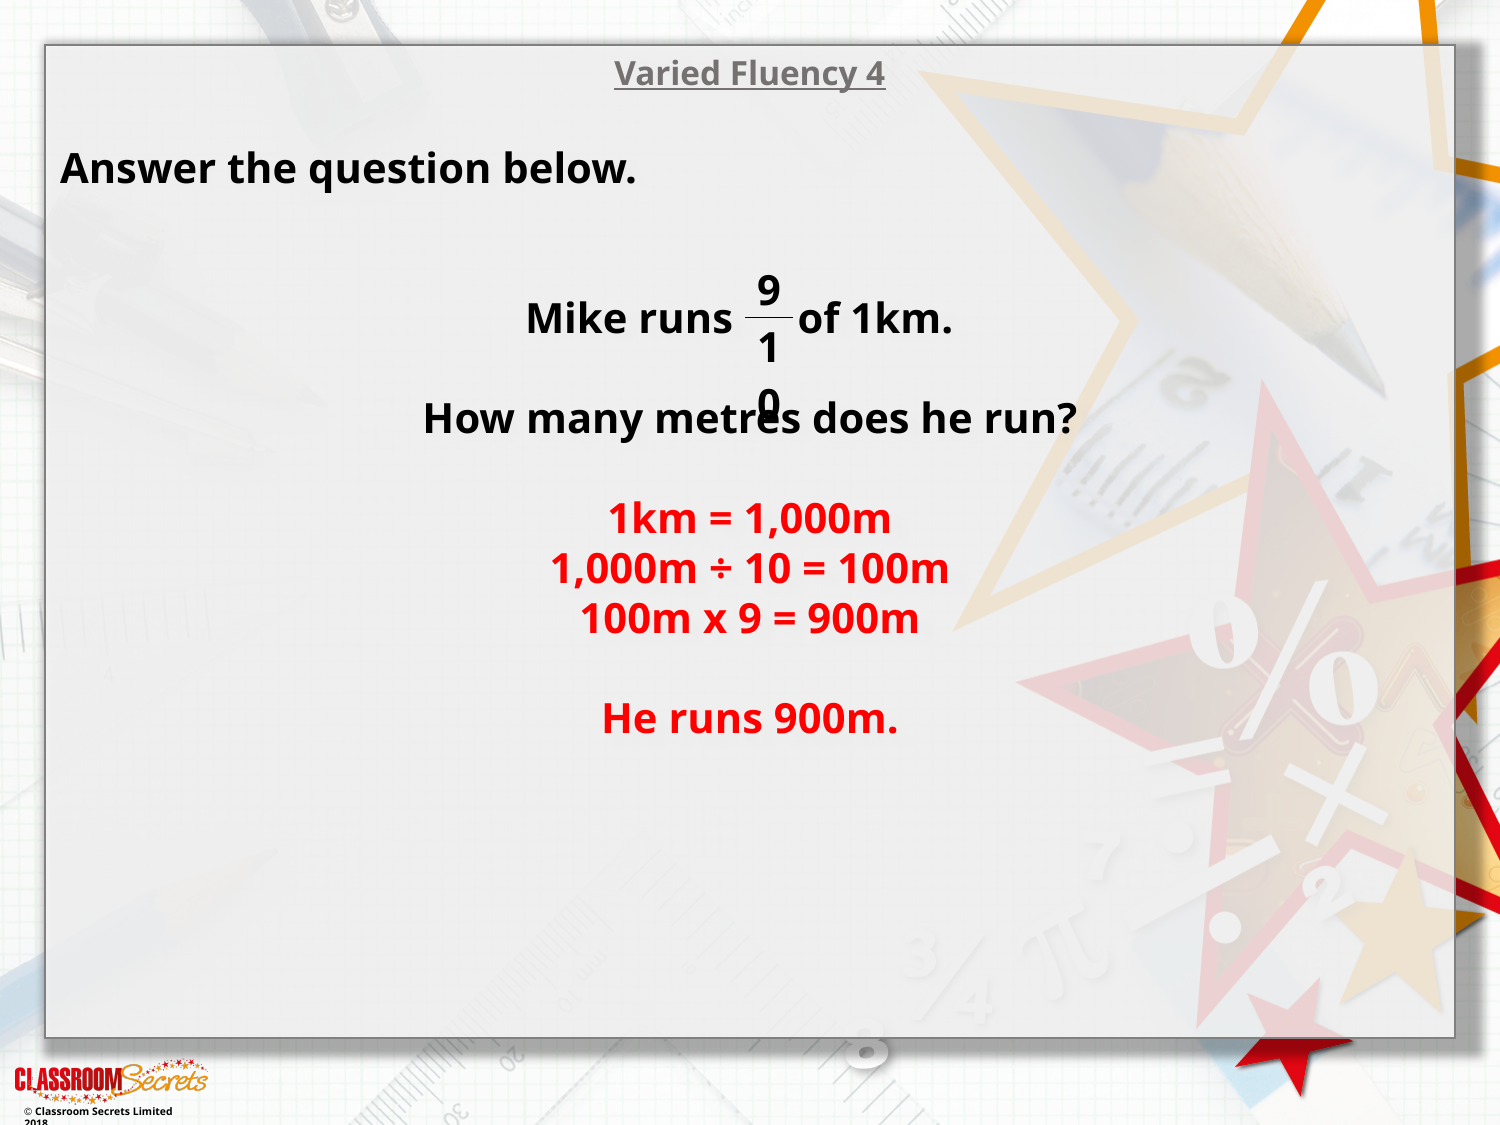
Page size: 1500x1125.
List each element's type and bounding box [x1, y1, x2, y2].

text_box [9, 1058, 213, 1125]
picture [0, 0, 1500, 1125]
